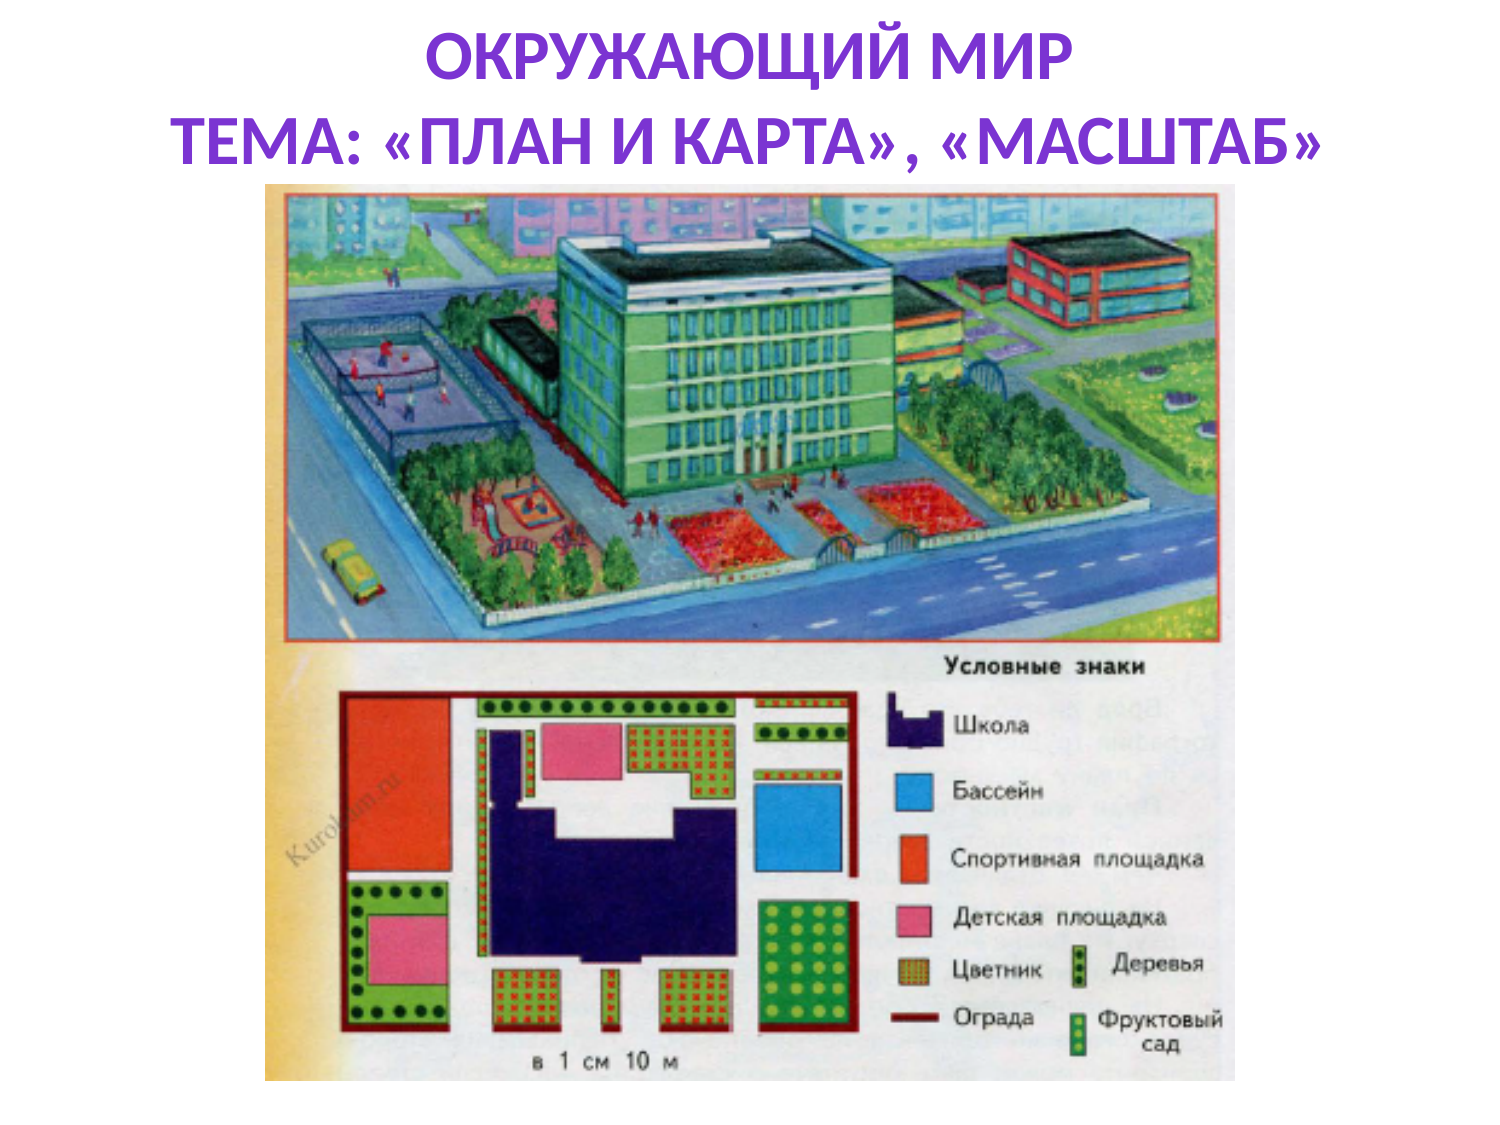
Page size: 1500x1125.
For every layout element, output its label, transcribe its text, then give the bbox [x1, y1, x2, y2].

picture [265, 184, 1235, 1081]
title Окружающий мир Тема: «План и карта», «Масштаб» [0, 0, 1500, 188]
